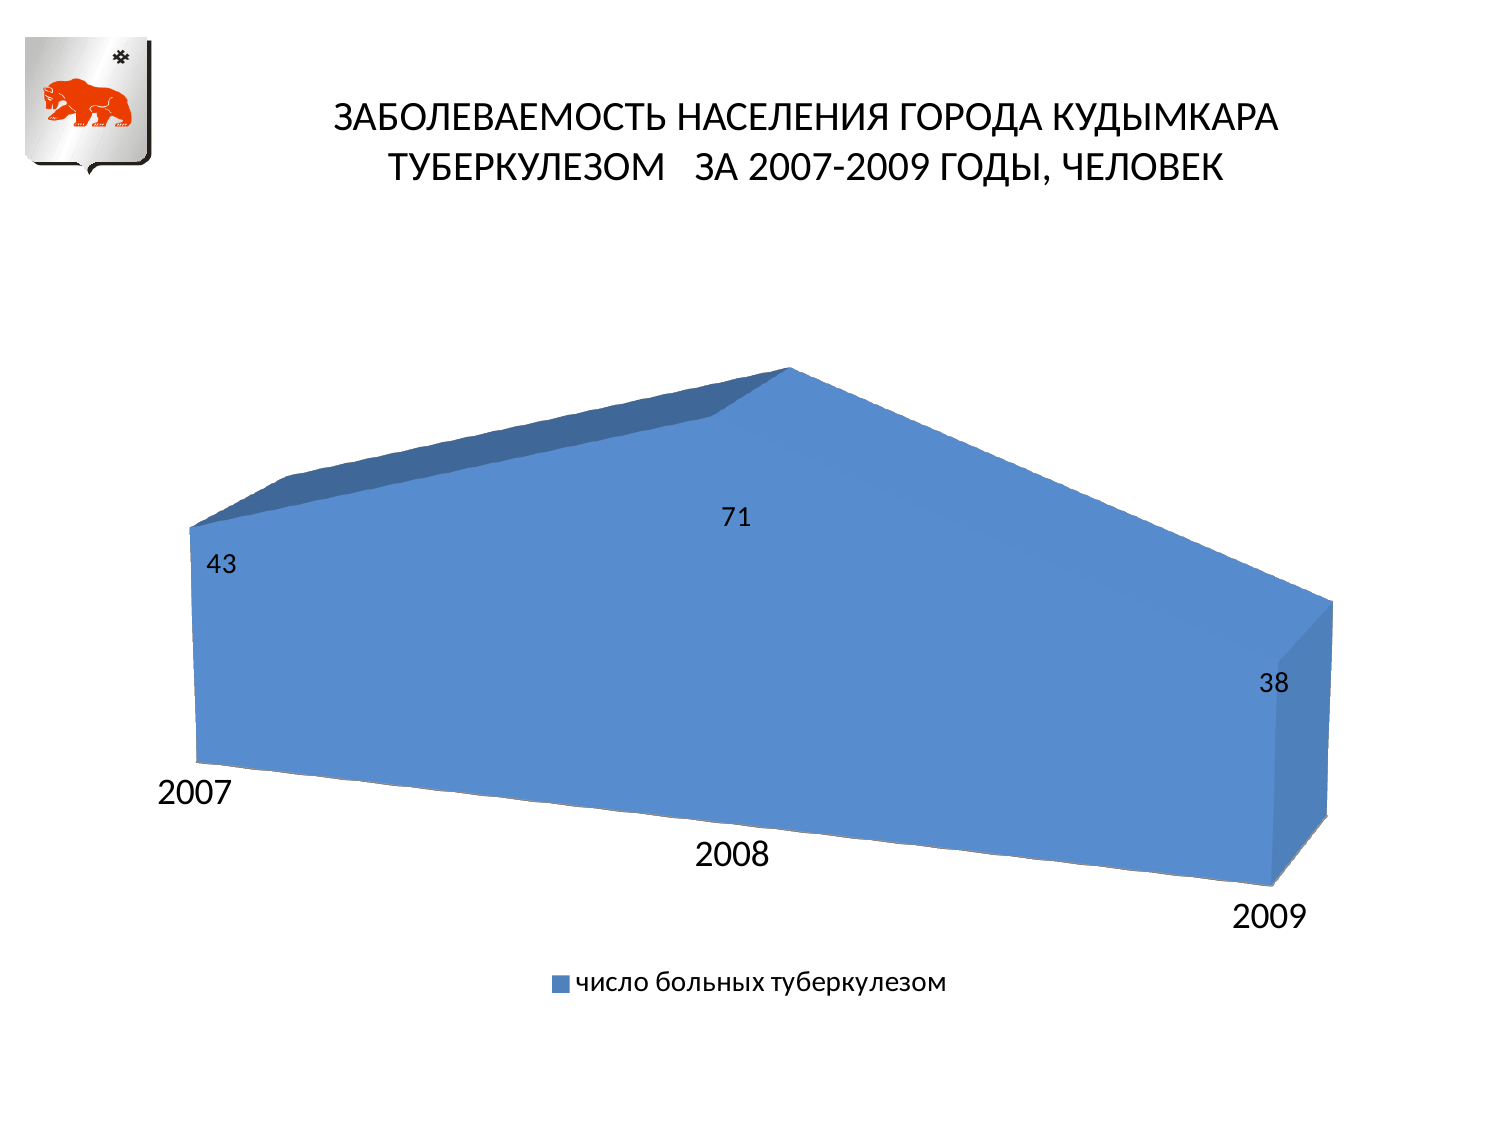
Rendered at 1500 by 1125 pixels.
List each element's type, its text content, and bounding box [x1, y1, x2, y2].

chart [74, 262, 1426, 1006]
title ЗАБОЛЕВАЕМОСТЬ НАСЕЛЕНИЯ ГОРОДА КУДЫМКАРА ТУБЕРКУЛЕЗОМ ЗА 2007-2009 ГОДЫ, ЧЕЛОВЕК [187, 45, 1425, 233]
picture [23, 34, 153, 176]
